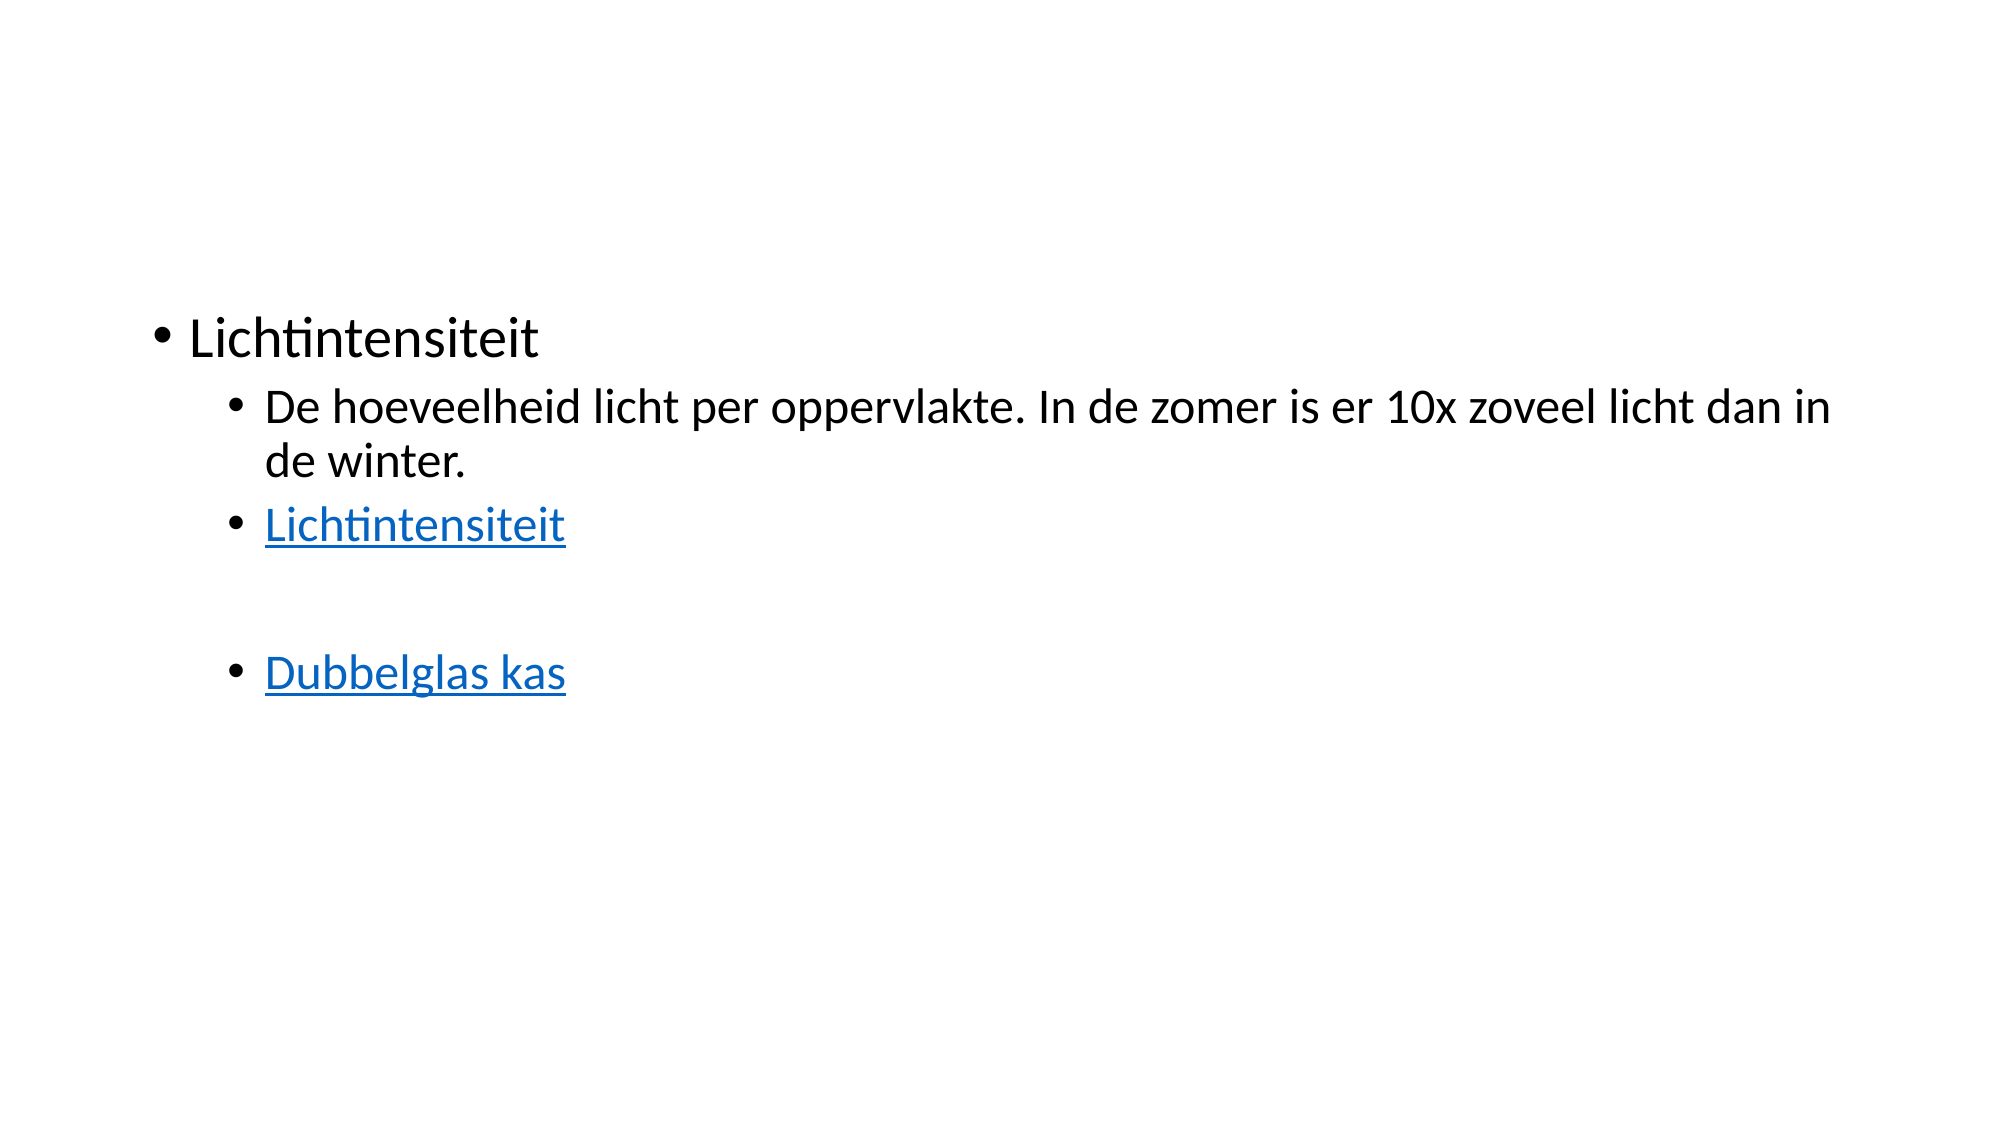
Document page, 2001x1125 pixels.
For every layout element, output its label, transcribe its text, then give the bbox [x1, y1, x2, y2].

list Lichtintensiteit De hoeveelheid licht per oppervlakte. In de zomer is er 10x zoveel licht dan in de winter. Lichtintensiteit Dubbelglas kas [137, 299, 1863, 1014]
